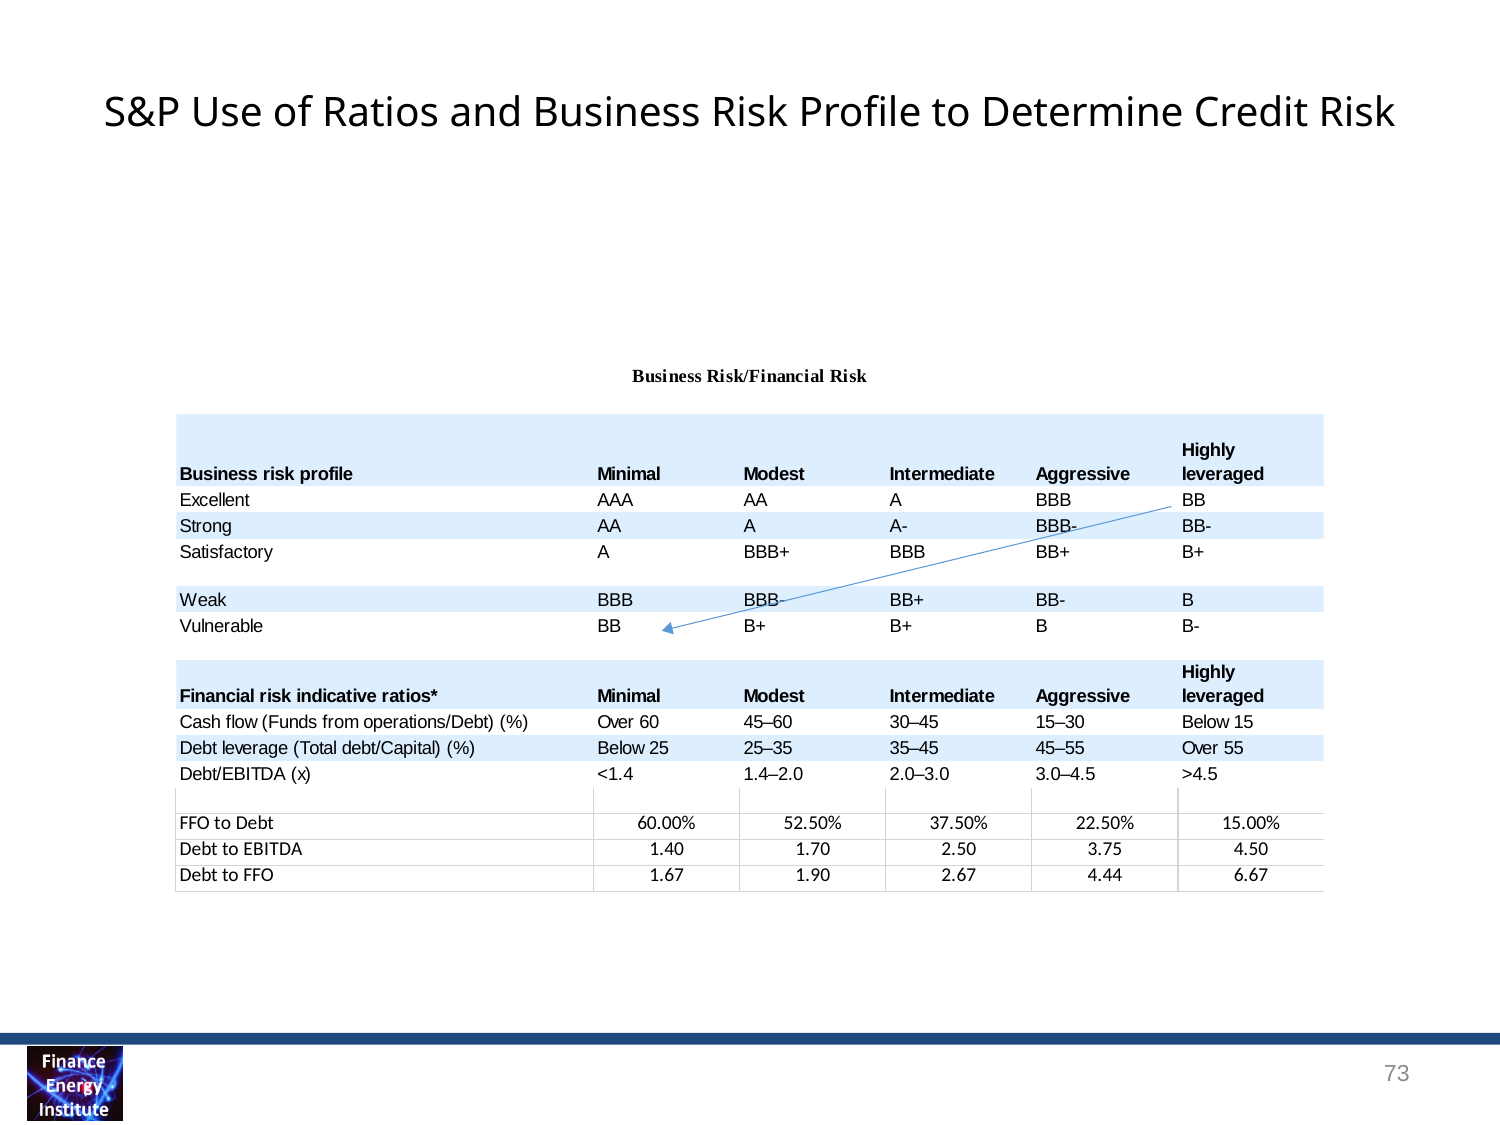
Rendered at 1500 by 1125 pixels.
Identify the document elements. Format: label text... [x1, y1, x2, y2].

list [174, 361, 1325, 893]
slide_number 73 [1074, 1042, 1425, 1103]
picture [27, 1046, 123, 1121]
title S&P Use of Ratios and Business Risk Profile to Determine Credit Risk [70, 56, 1430, 164]
